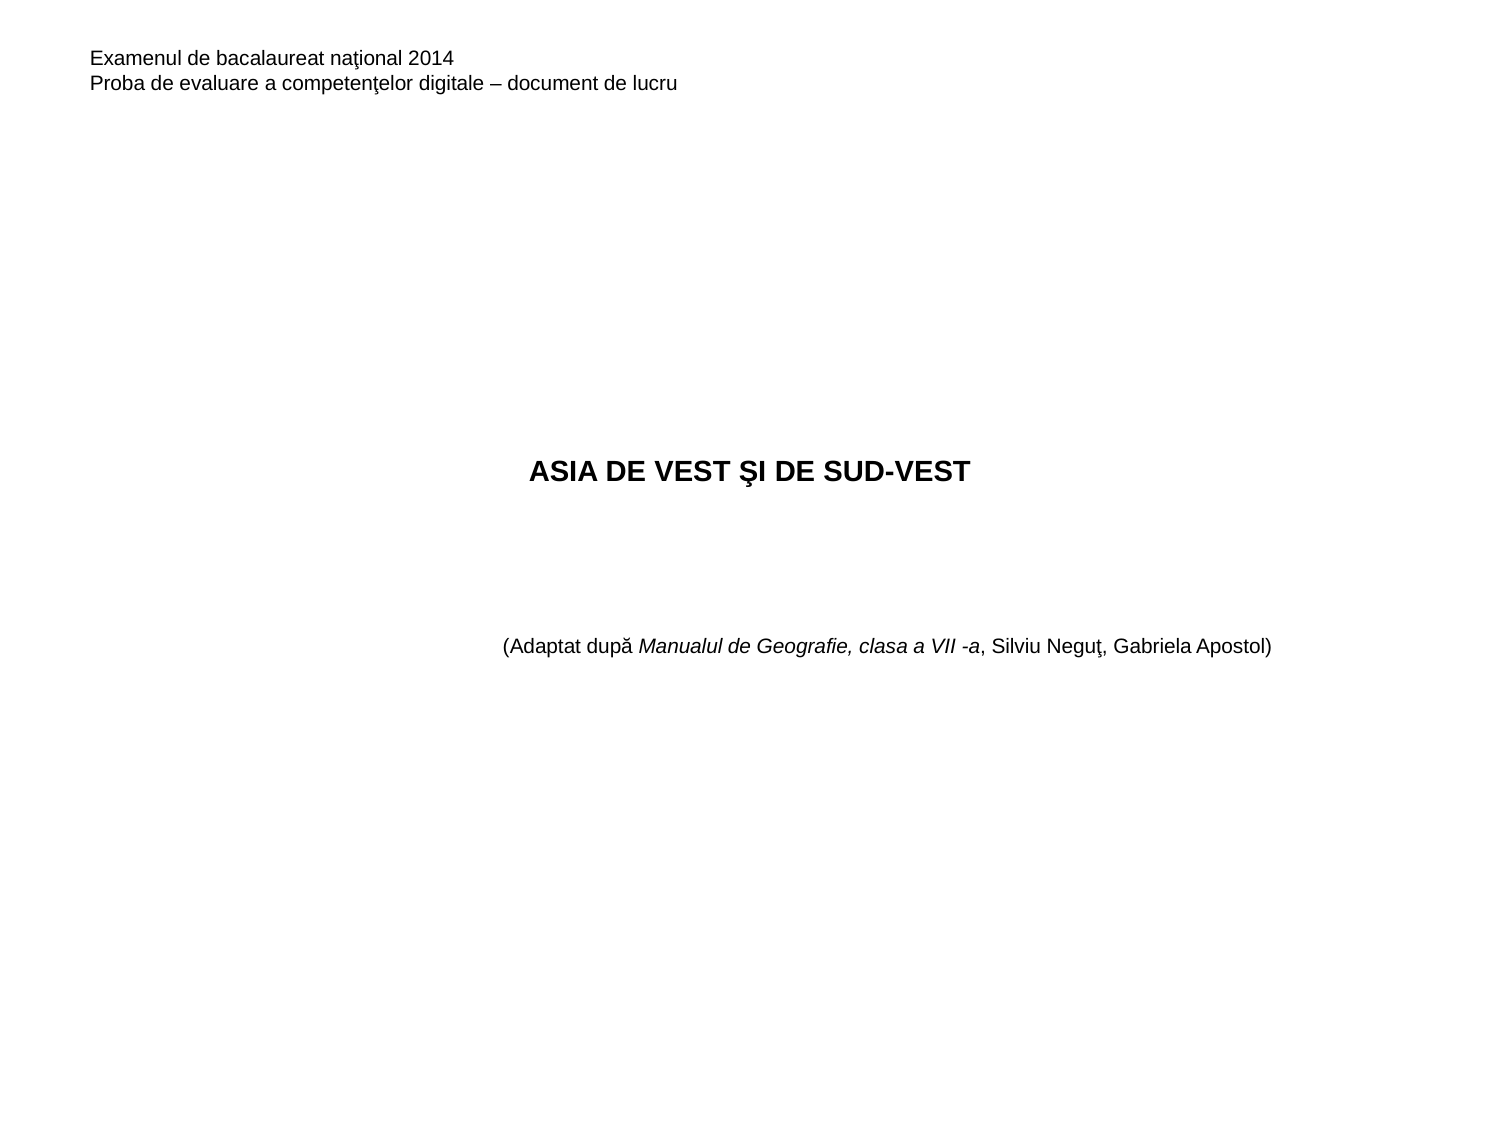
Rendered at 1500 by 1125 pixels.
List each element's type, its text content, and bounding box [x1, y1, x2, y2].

text_box Examenul de bacalaureat naţional 2014 Proba de evaluare a competenţelor digitale – document de lucru [75, 37, 1388, 103]
title ASIA DE VEST ŞI DE SUD-VEST [112, 349, 1388, 591]
subtitle (Adaptat după Manualul de Geografie, clasa a VII -a, Silviu Neguţ, Gabriela Apostol) [362, 624, 1413, 838]
